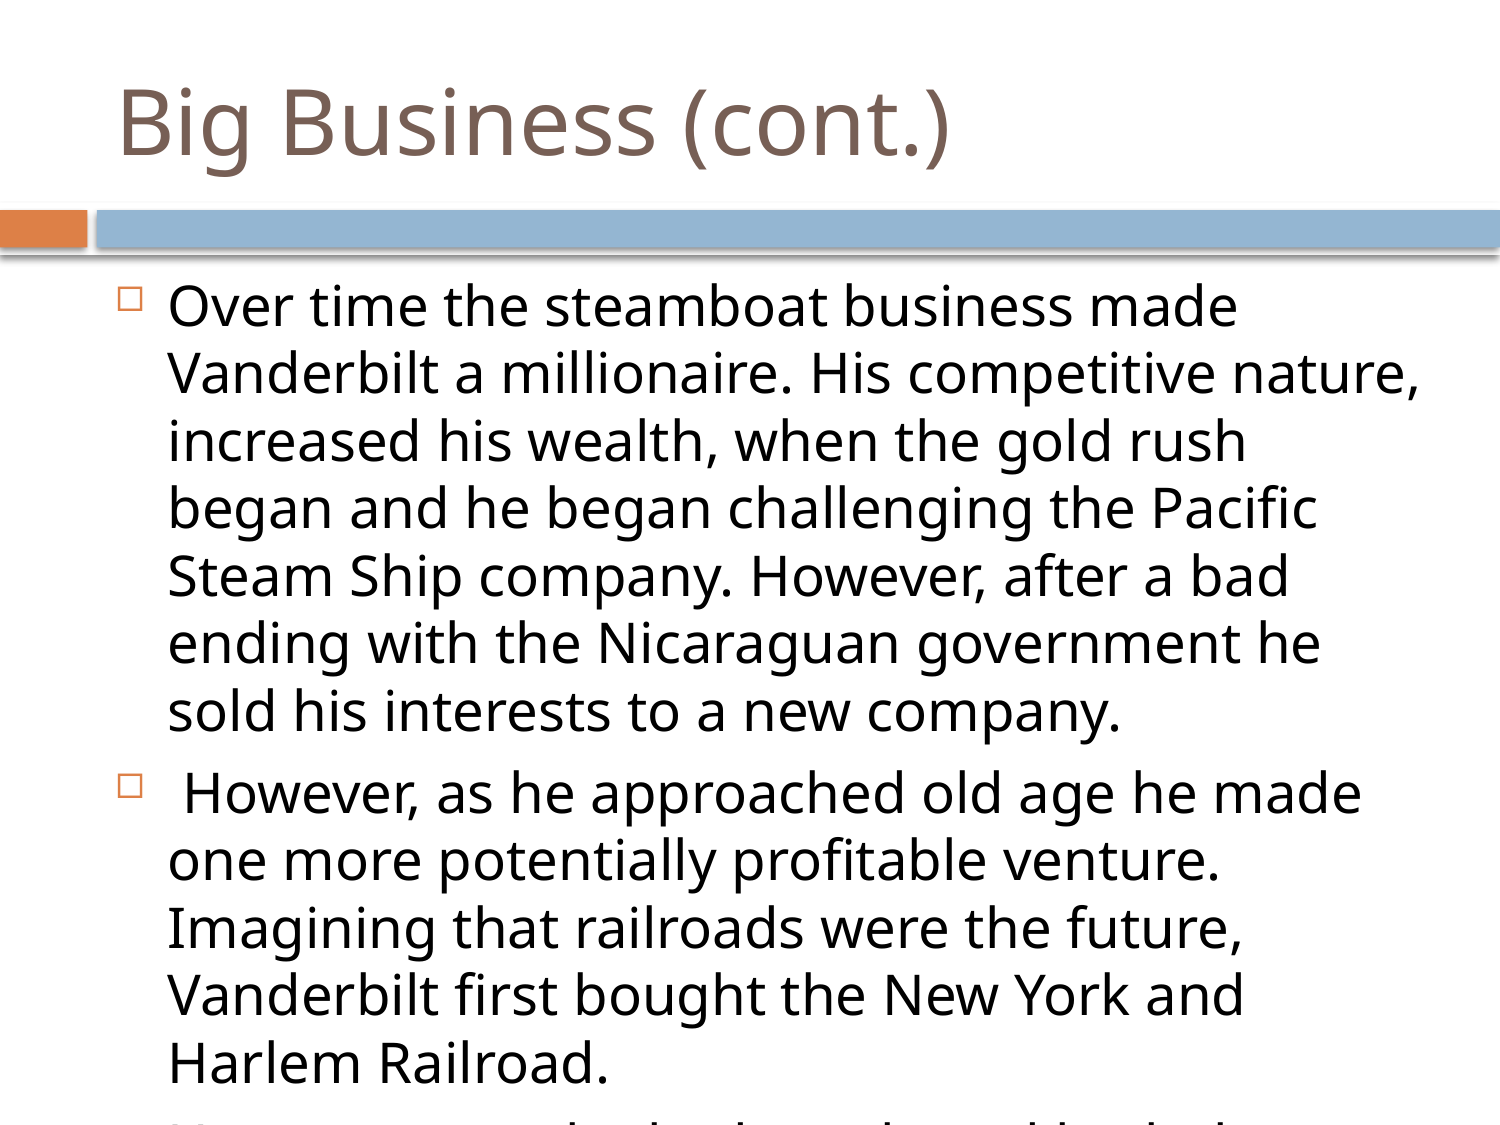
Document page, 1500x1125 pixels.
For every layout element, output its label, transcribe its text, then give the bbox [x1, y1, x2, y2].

list Over time the steamboat business made Vanderbilt a millionaire. His competitive nature, increased his wealth, when the gold rush began and he began challenging the Pacific Steam Ship company. However, after a bad ending with the Nicaraguan government he sold his interests to a new company. However, as he approached old age he made one more potentially profitable venture. Imagining that railroads were the future, Vanderbilt first bought the New York and Harlem Railroad. However, soon he had purchased both the Hudson River Railroad and Central Railroad. [100, 262, 1438, 1000]
title Big Business (cont.) [100, 37, 1438, 200]
